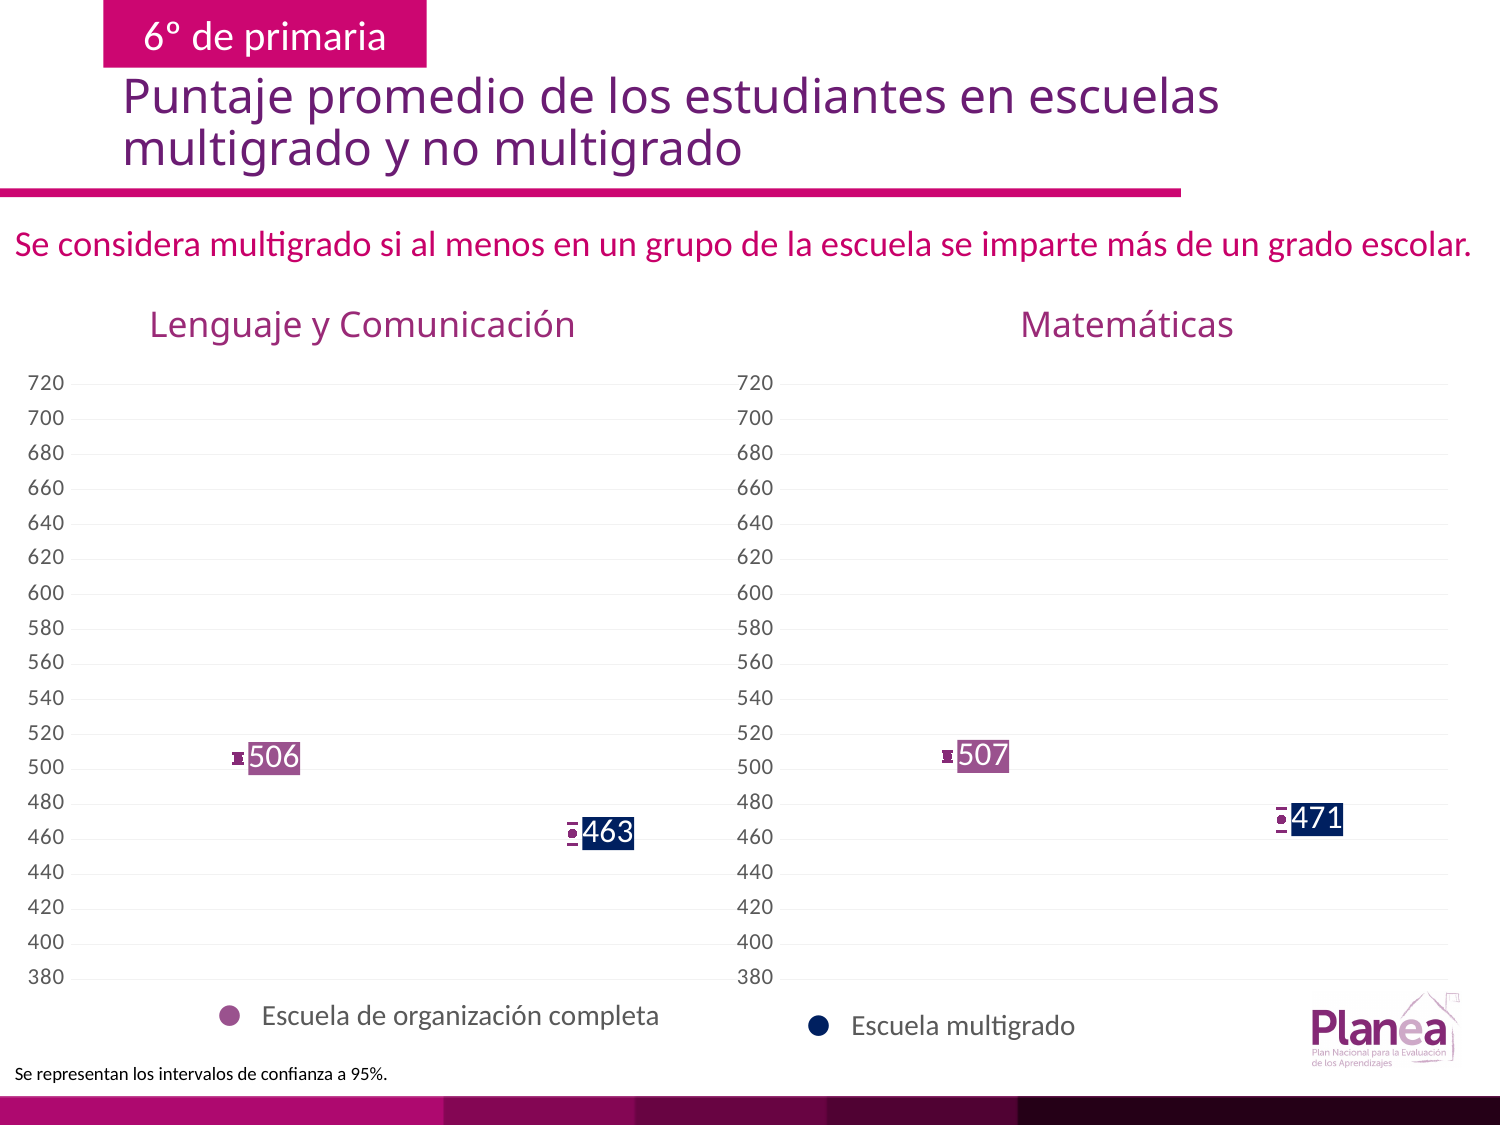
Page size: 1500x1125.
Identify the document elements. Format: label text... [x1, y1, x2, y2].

text_box Matemáticas [981, 294, 1274, 352]
chart [12, 354, 1464, 1004]
text_box Se considera multigrado si al menos en un grupo de la escuela se imparte más de un grado escolar. [0, 212, 1500, 271]
text_box Lenguaje y Comunicación [132, 294, 594, 352]
picture [0, 1096, 1500, 1125]
text_box [0, 187, 1182, 198]
text_box Se representan los intervalos de confianza a 95%. [0, 1054, 534, 1092]
table_header Escuela de organización completa [186, 1004, 689, 1061]
picture [1312, 1004, 1462, 1068]
table_header Escuela multigrado [689, 1004, 1191, 1061]
title Puntaje promedio de los estudiantes en escuelas multigrado y no multigrado [107, 65, 1402, 212]
